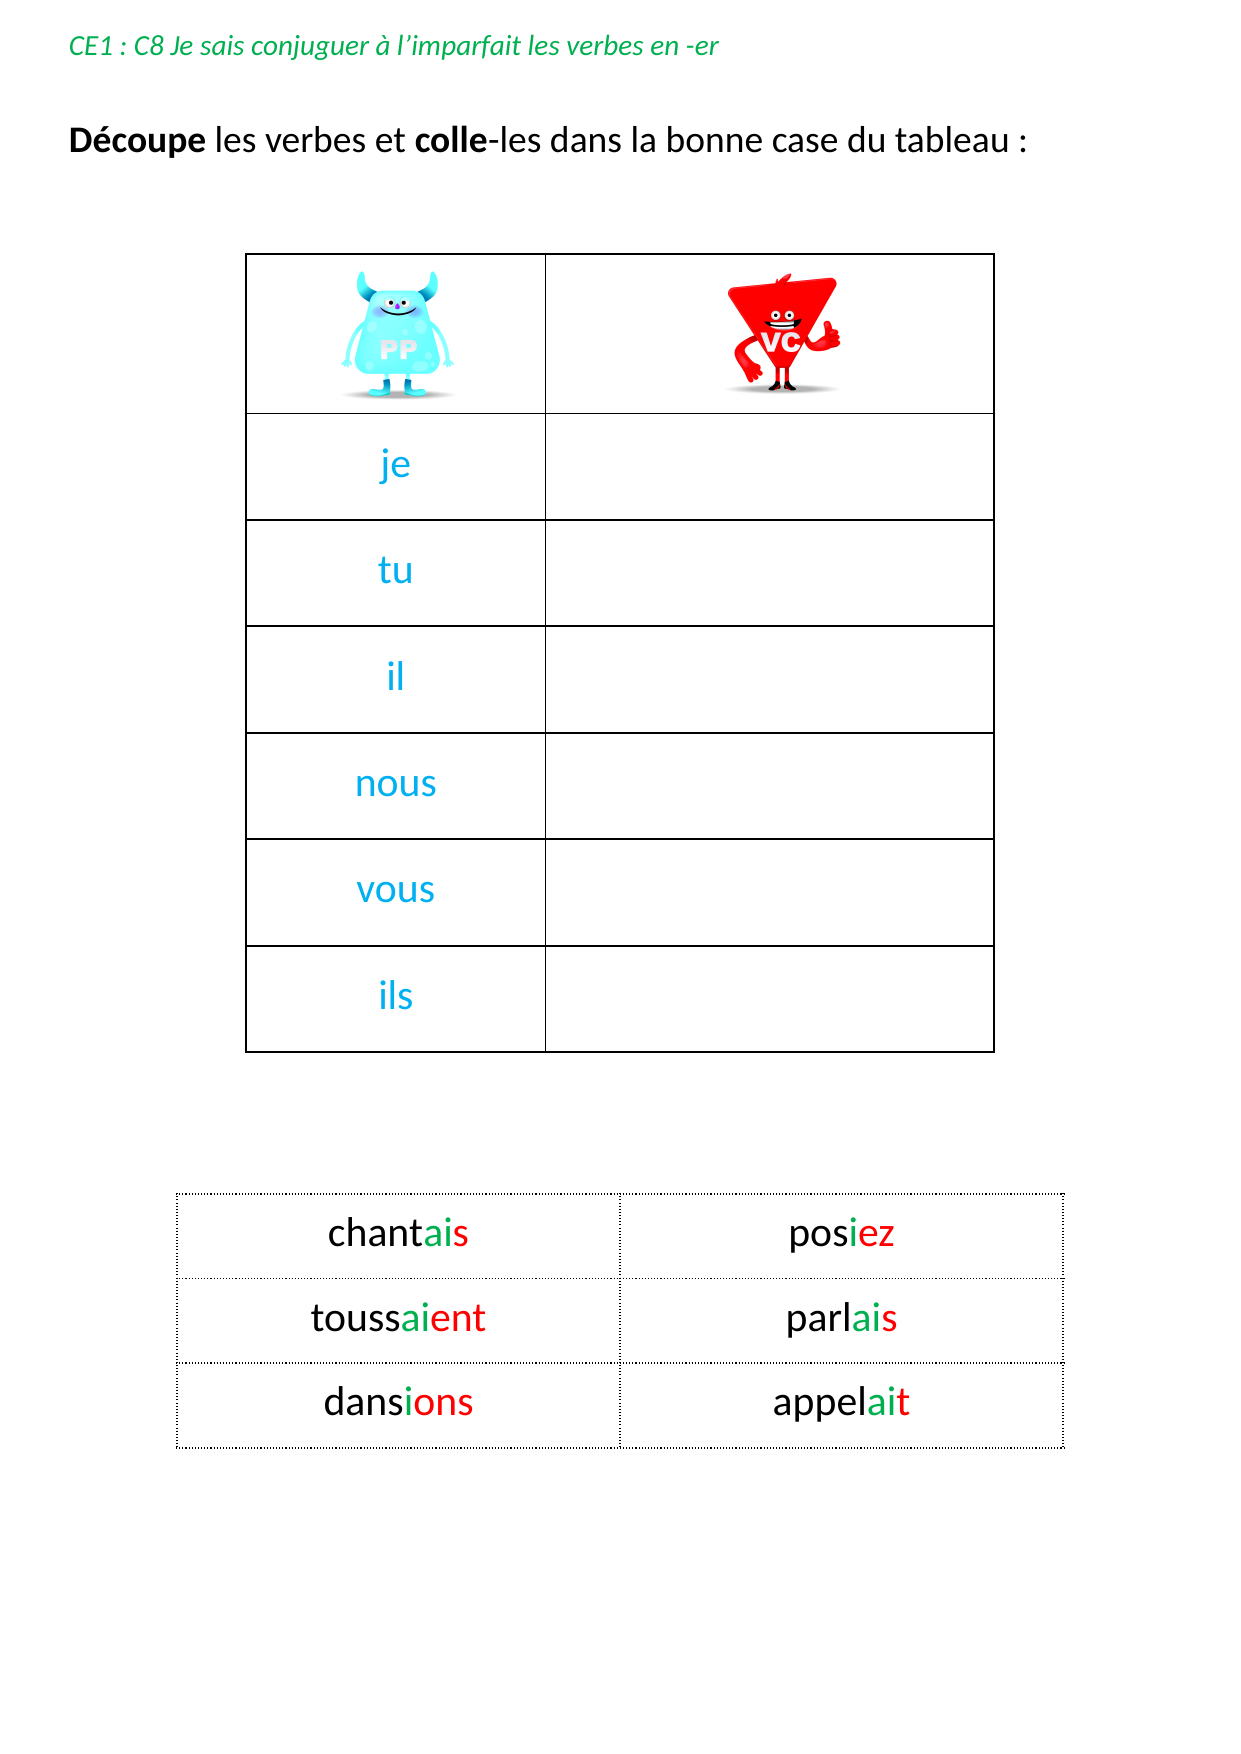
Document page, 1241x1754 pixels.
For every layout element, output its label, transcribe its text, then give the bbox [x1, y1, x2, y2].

table_cell parlais [620, 1279, 1063, 1363]
table_header [546, 255, 993, 413]
table_cell vous [247, 840, 545, 945]
table_cell nous [247, 734, 545, 838]
table_cell [546, 627, 993, 732]
table_cell je [247, 414, 545, 519]
table_header [247, 255, 545, 413]
table_cell [546, 734, 993, 838]
text_box CE1 : C8 Je sais conjuguer à l’imparfait les verbes en -er [54, 18, 1064, 69]
table_cell appelait [620, 1363, 1063, 1448]
table_cell [546, 521, 993, 625]
table_cell [546, 414, 993, 519]
table_cell ils [247, 947, 545, 1051]
table_cell [546, 947, 993, 1051]
text_box Découpe les verbes et colle-les dans la bonne case du tableau : [54, 107, 1196, 168]
table_header chantais [177, 1194, 620, 1279]
table_cell tu [247, 521, 545, 625]
picture [339, 269, 457, 403]
table_cell dansions [177, 1363, 620, 1448]
table_cell il [247, 627, 545, 732]
picture [725, 269, 843, 395]
table_cell [546, 840, 993, 945]
table_header posiez [620, 1194, 1063, 1279]
table_cell toussaient [177, 1279, 620, 1363]
